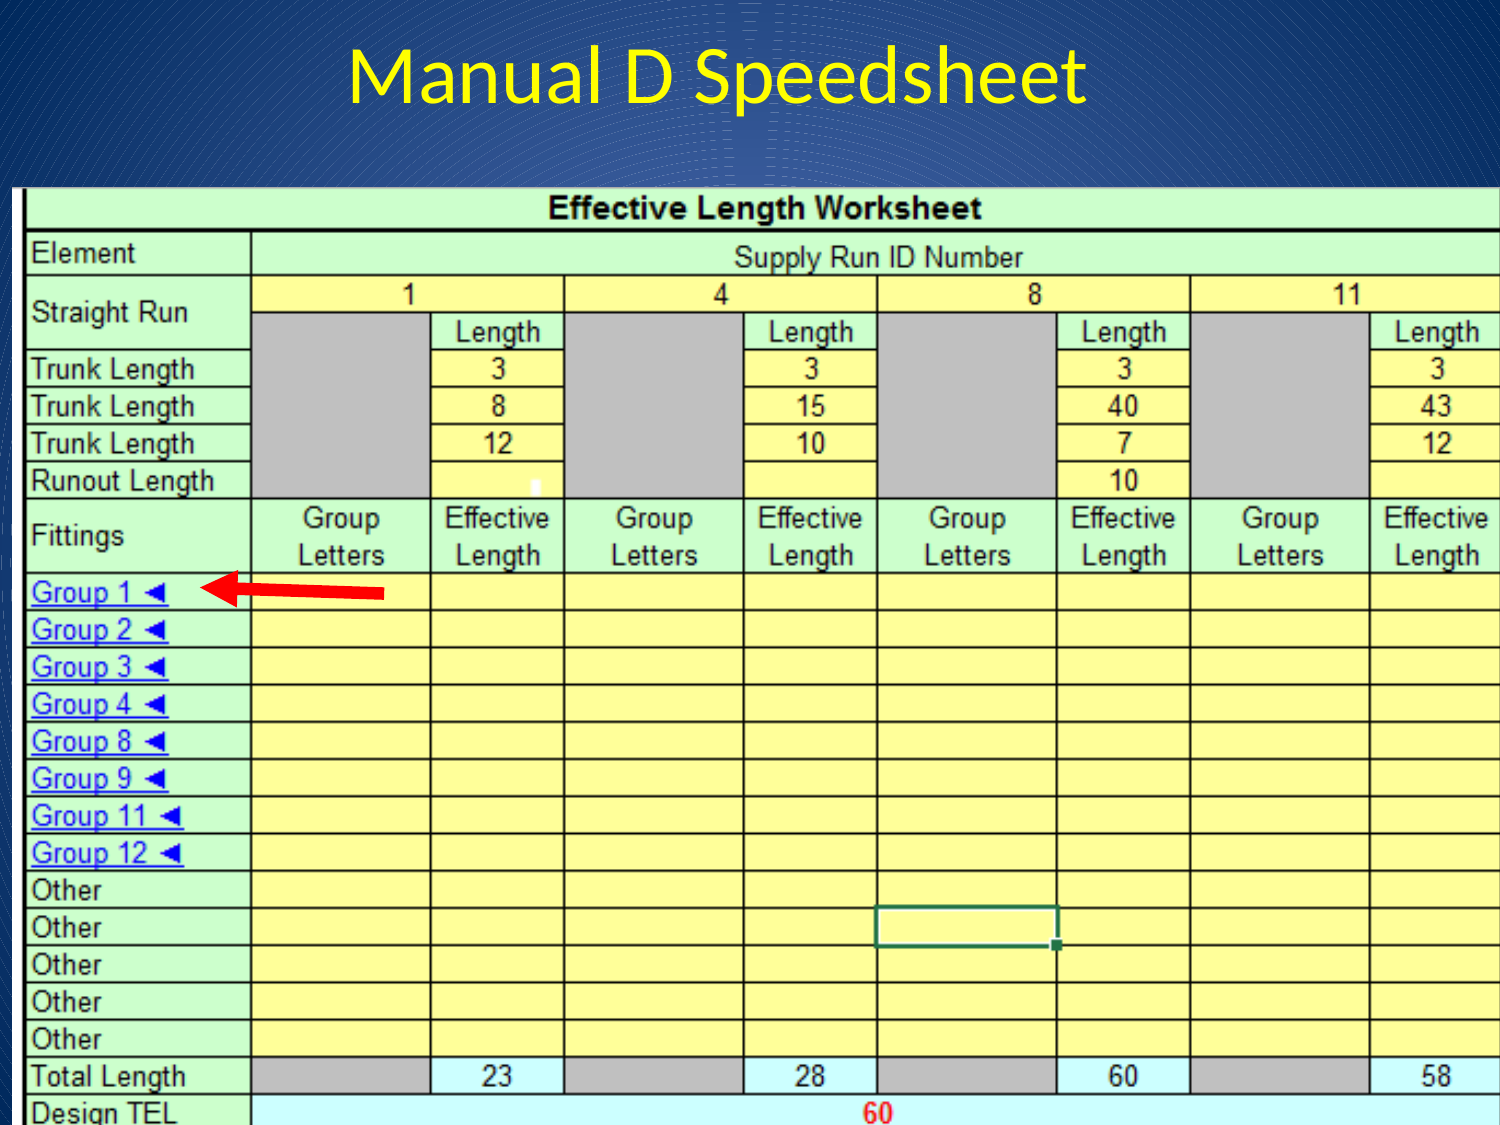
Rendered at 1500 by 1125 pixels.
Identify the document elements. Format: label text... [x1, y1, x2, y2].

picture [12, 187, 1500, 1125]
text_box Manual D Speedsheet [331, 12, 1104, 128]
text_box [199, 587, 385, 594]
